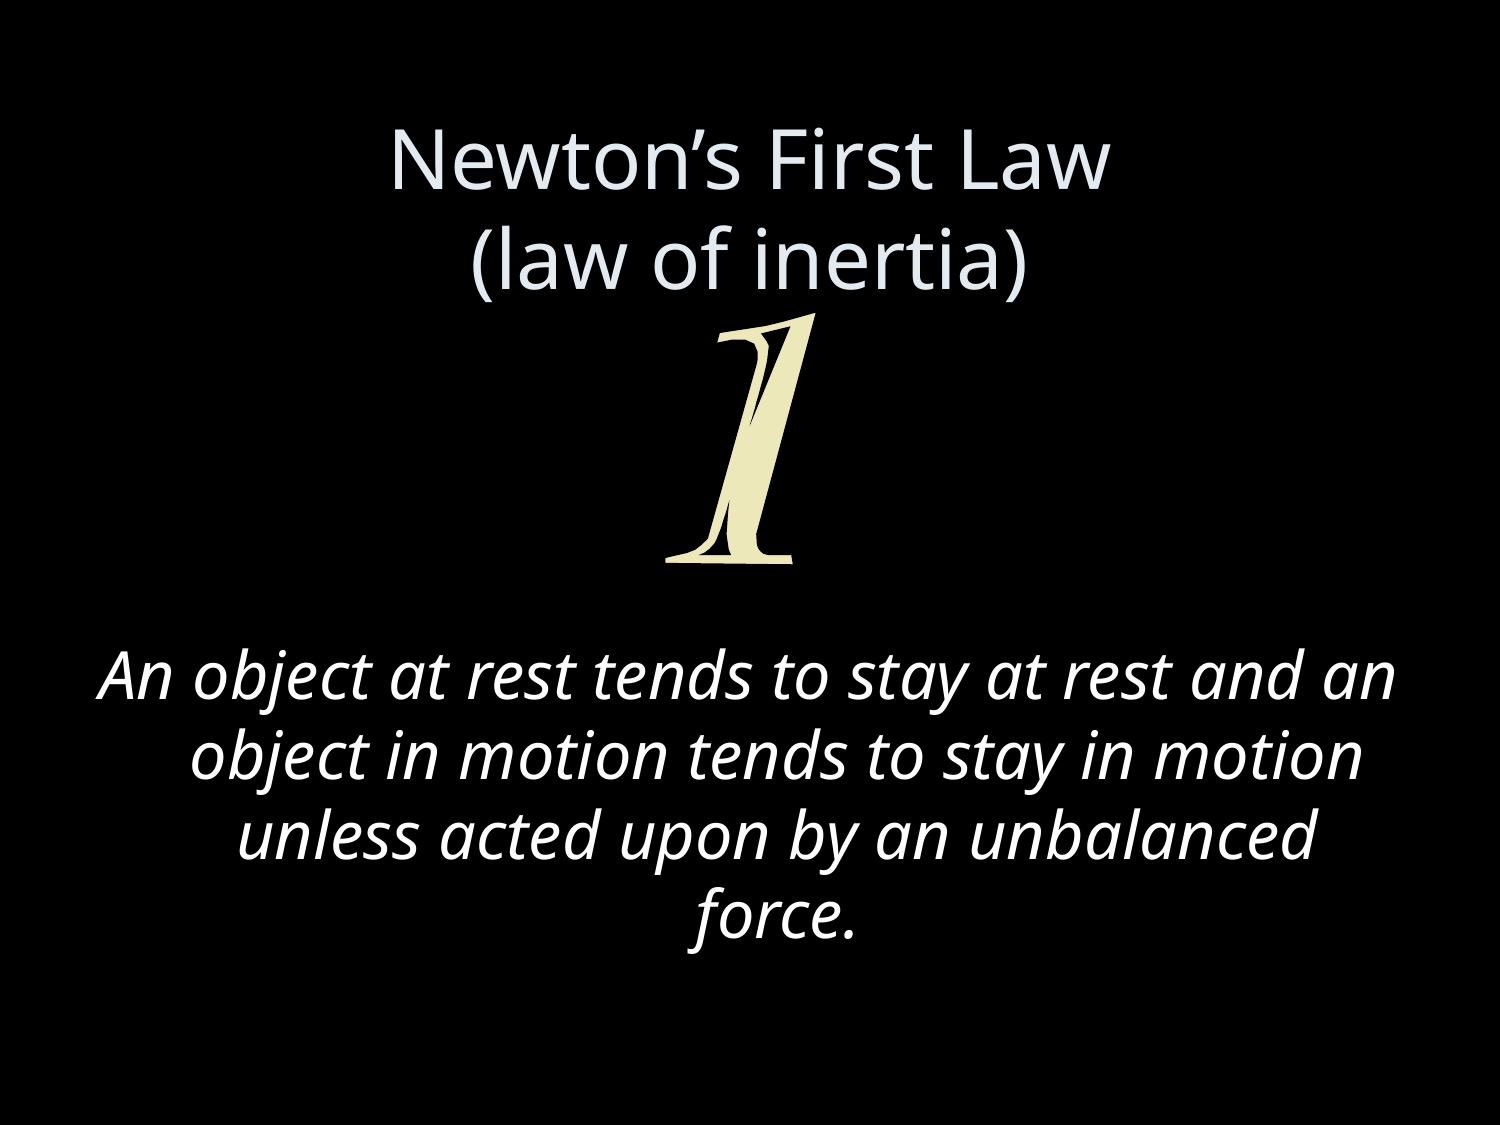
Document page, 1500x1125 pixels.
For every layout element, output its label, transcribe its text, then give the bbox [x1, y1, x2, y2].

list An object at rest tends to stay at rest and an object in motion tends to stay in motion unless acted upon by an unbalanced force. [74, 624, 1426, 1026]
title Newton’s First Law (law of inertia) [74, 112, 1426, 301]
picture [637, 299, 864, 573]
